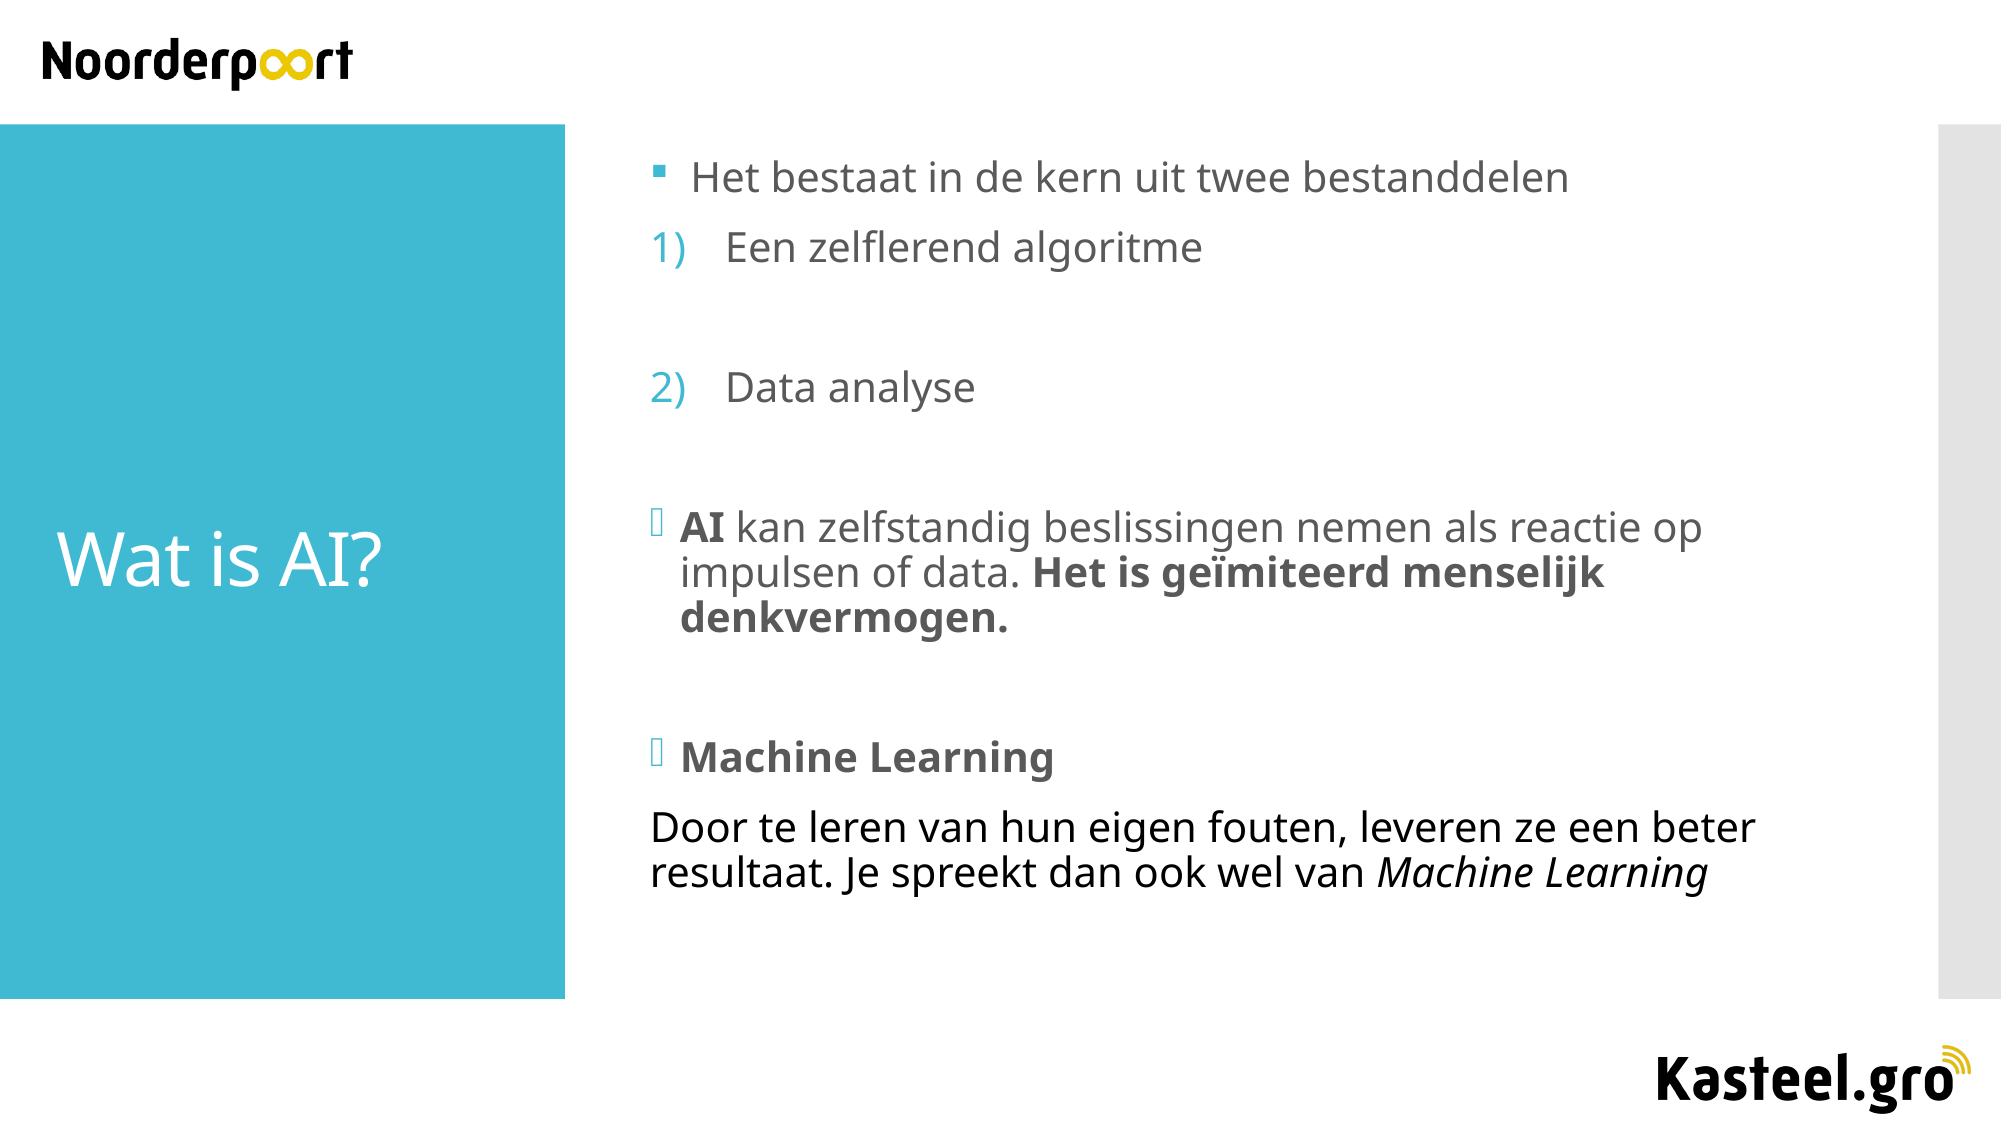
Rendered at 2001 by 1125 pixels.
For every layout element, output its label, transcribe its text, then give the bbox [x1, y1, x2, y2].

picture [41, 35, 354, 92]
title Wat is AI? [41, 184, 525, 940]
picture [1657, 1045, 1971, 1114]
list Het bestaat in de kern uit twee bestanddelen Een zelflerend algoritme Data analyse AI kan zelfstandig beslissingen nemen als reactie op impulsen of data. Het is geïmiteerd menselijk denkvermogen. Machine Learning Door te leren van hun eigen fouten, leveren ze een beter resultaat. Je spreekt dan ook wel van Machine Learning [634, 141, 1835, 982]
